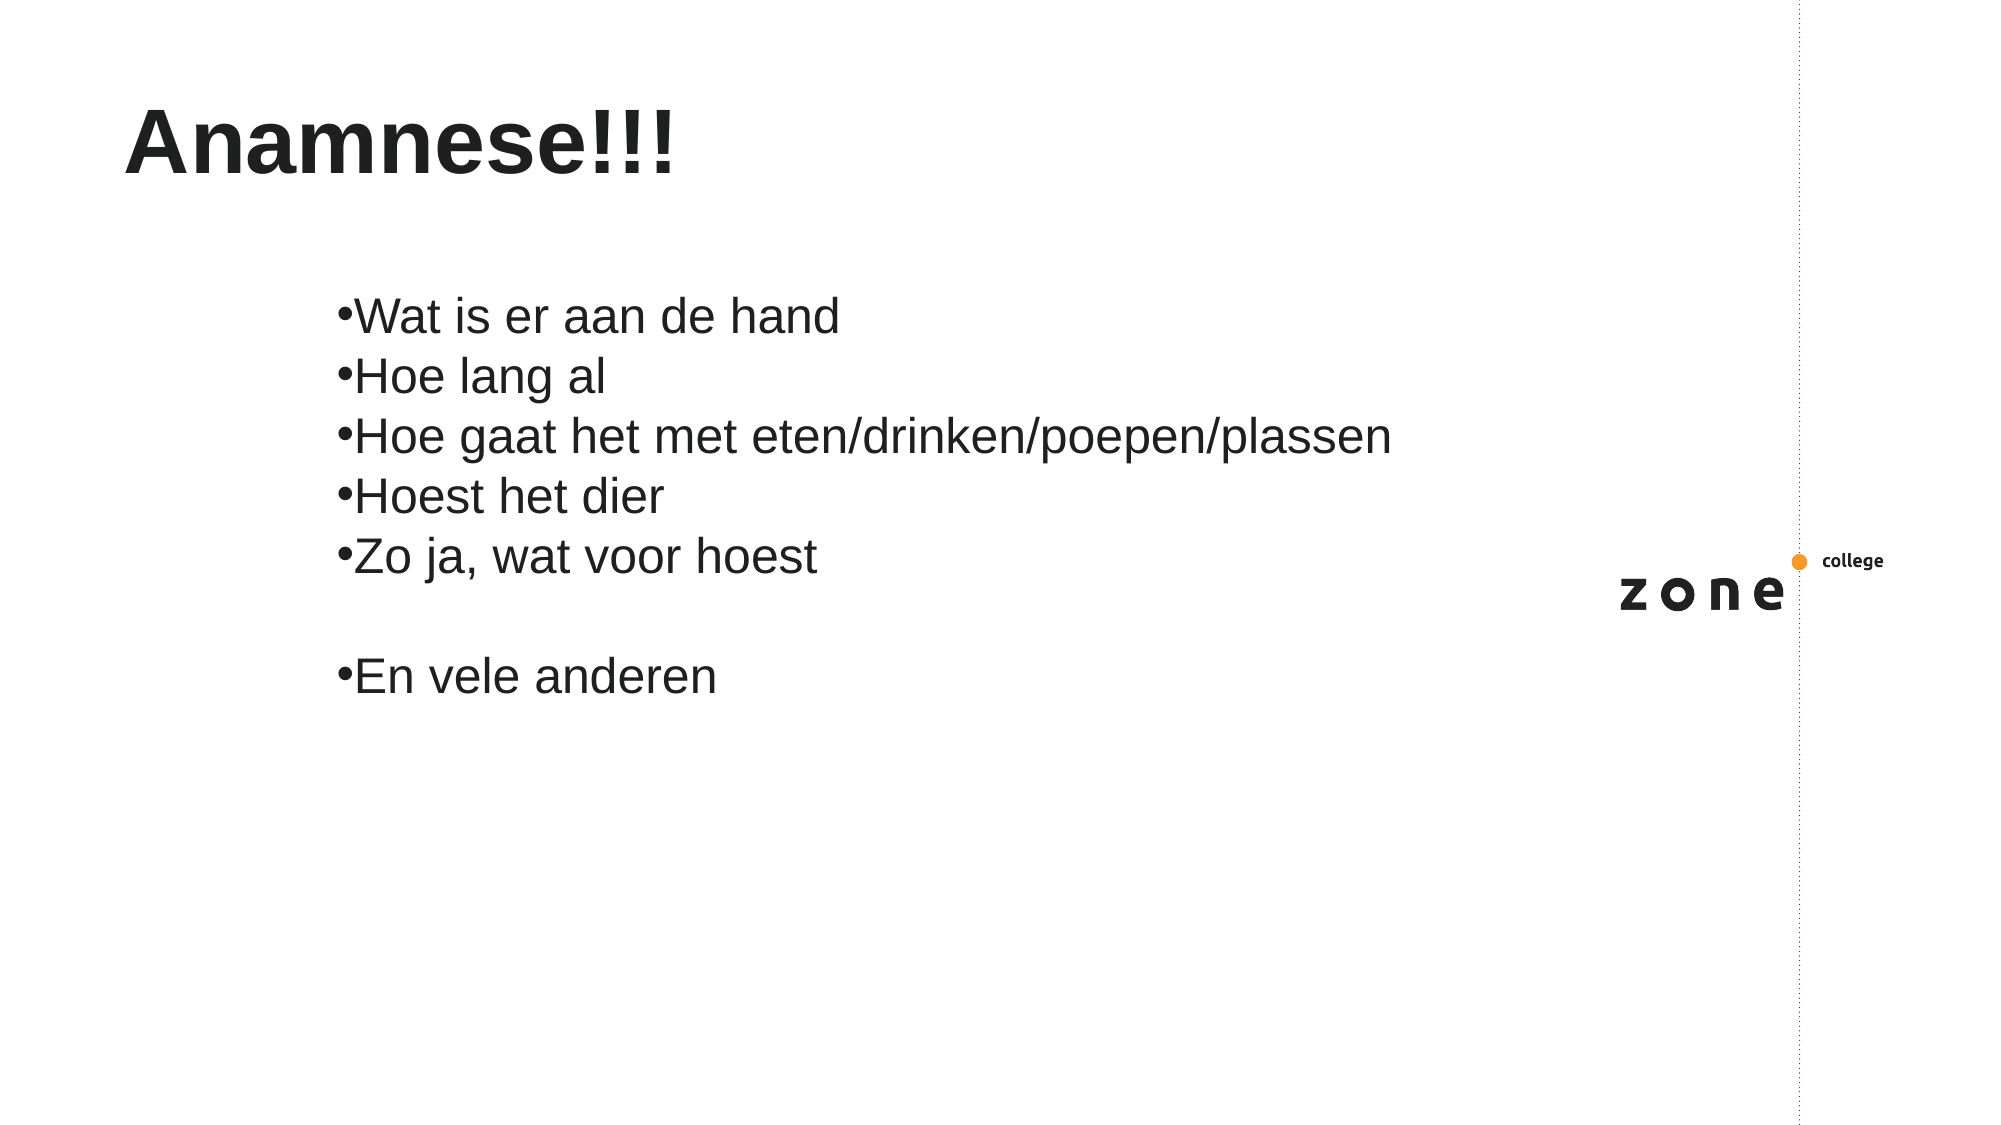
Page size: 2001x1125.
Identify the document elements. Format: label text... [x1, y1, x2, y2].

picture [1596, 0, 2001, 1125]
title Anamnese!!! [124, 94, 1607, 272]
list Wat is er aan de hand Hoe lang al Hoe gaat het met eten/drinken/poepen/plassen Hoest het dier Zo ja, wat voor hoest En vele anderen [336, 283, 1607, 998]
